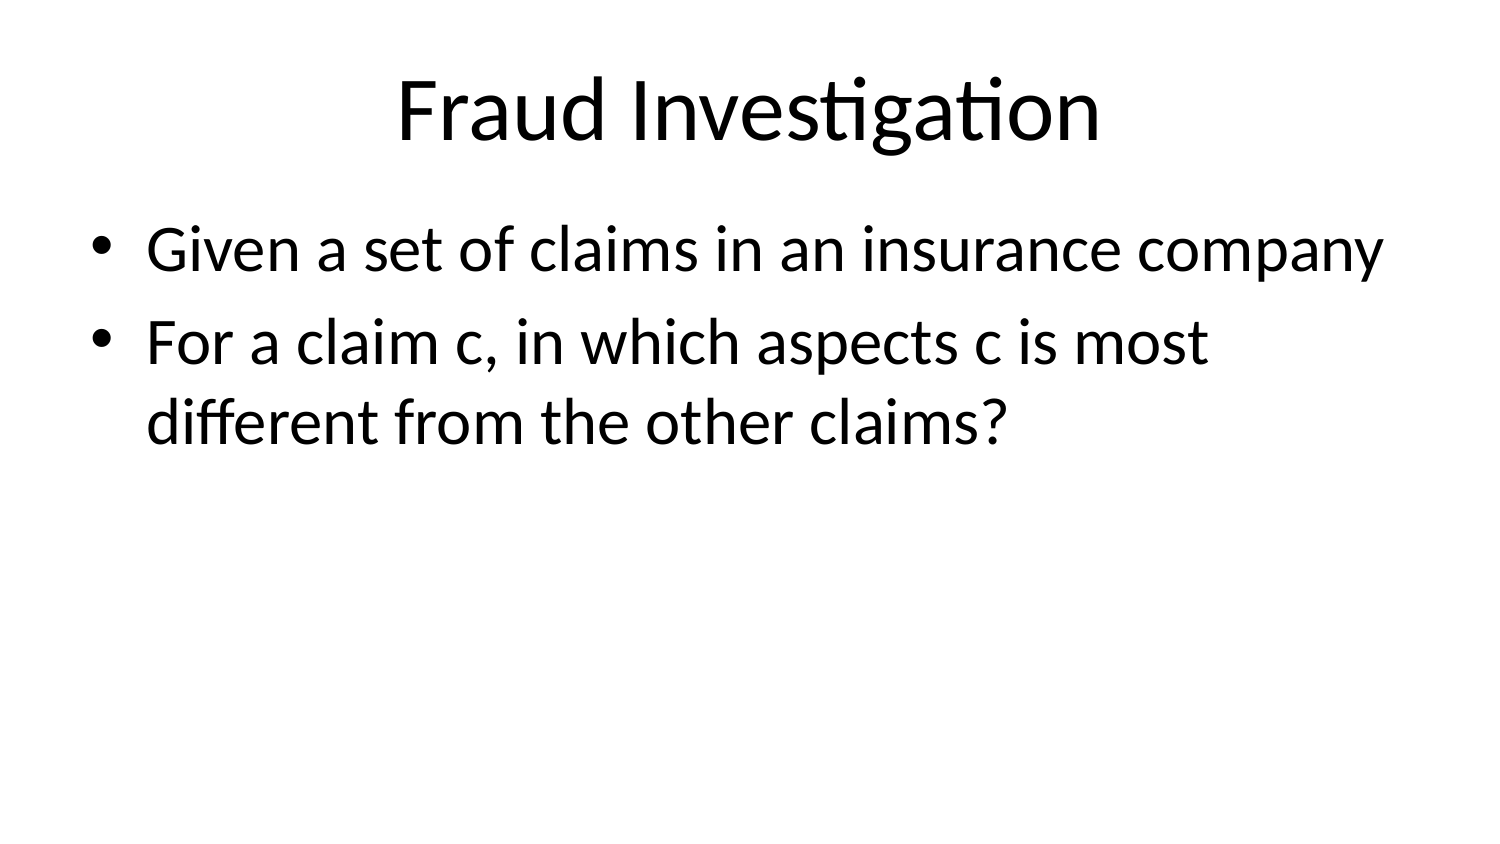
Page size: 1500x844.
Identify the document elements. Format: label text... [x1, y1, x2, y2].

title Fraud Investigation [75, 33, 1425, 175]
list Given a set of claims in an insurance company For a claim c, in which aspects c is most different from the other claims? [75, 196, 1425, 754]
